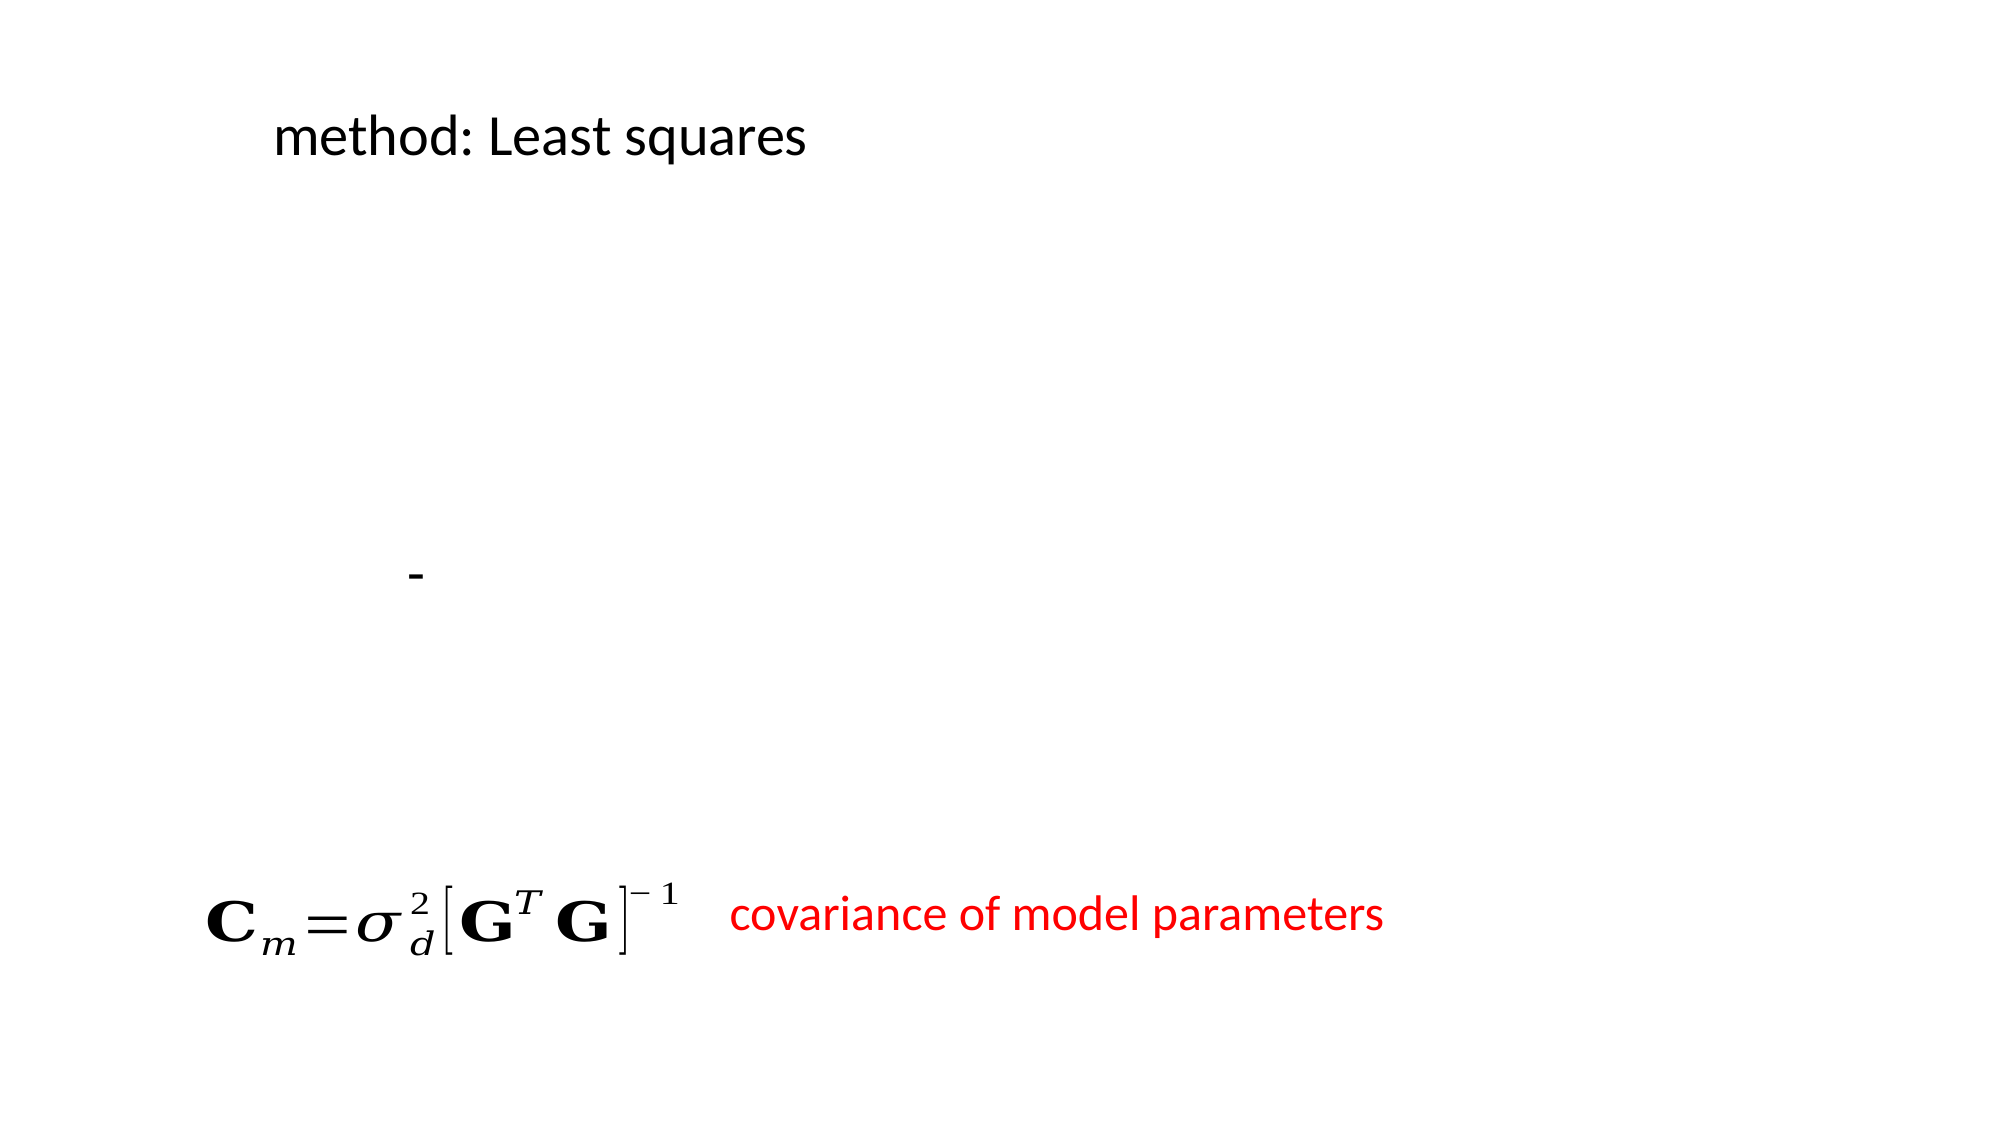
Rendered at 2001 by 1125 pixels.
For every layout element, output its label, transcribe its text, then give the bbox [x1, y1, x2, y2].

text_box covariance of model parameters [714, 873, 1400, 949]
